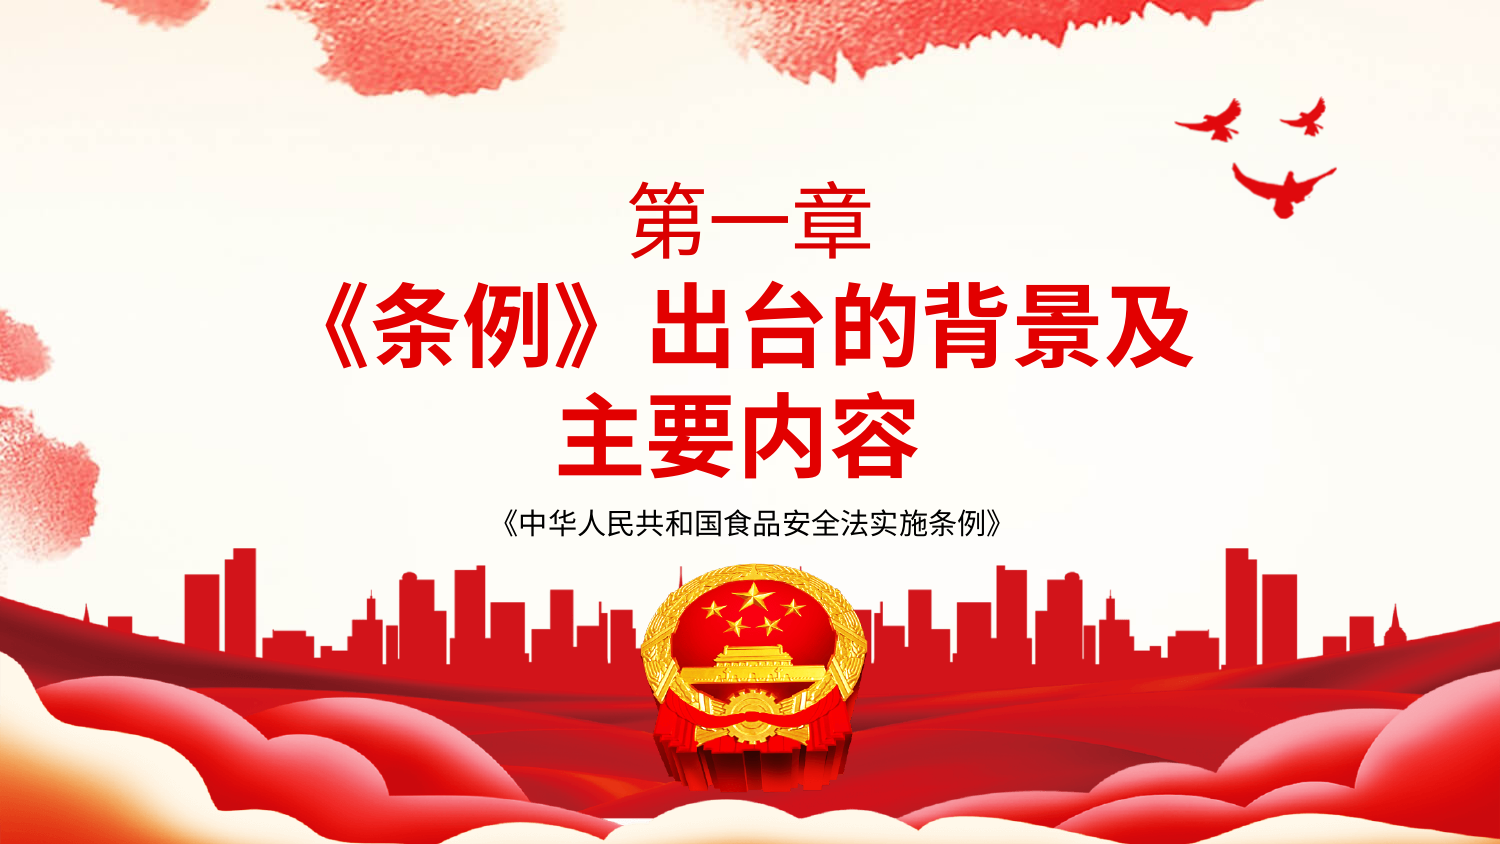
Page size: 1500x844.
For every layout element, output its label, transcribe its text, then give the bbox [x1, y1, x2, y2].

text_box 第一章 [575, 138, 926, 275]
text_box 《条例》出台的背景及 主要内容 [187, 263, 1288, 490]
picture [0, 0, 1500, 844]
